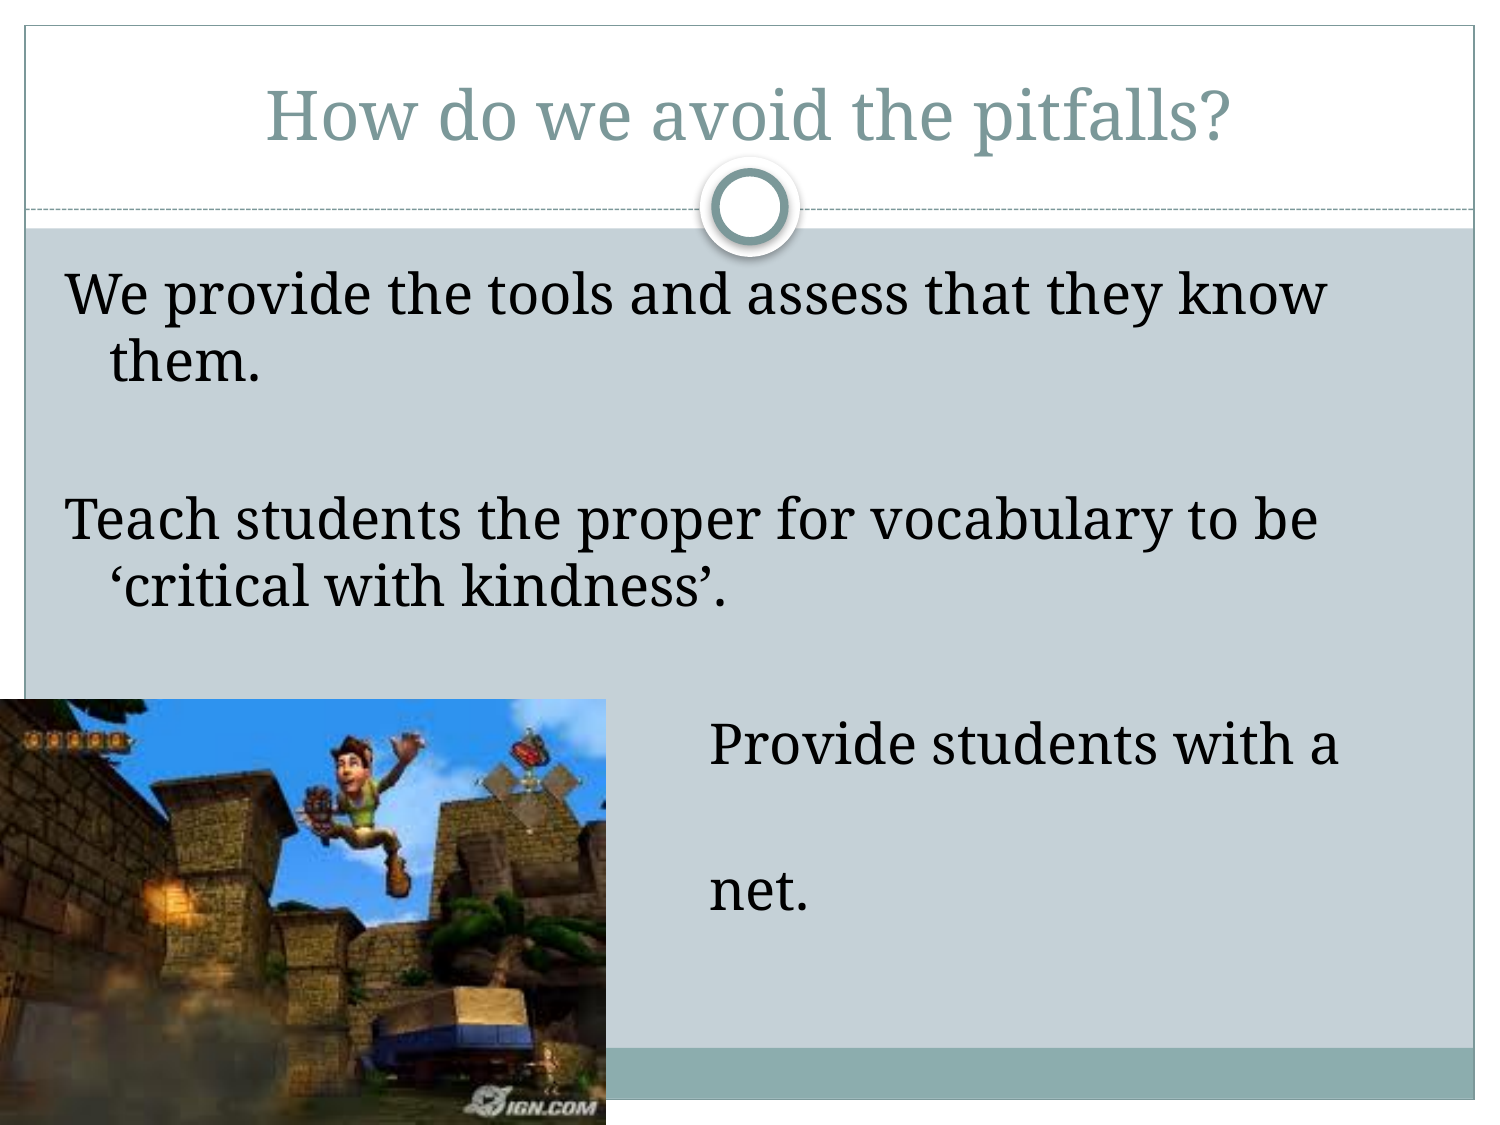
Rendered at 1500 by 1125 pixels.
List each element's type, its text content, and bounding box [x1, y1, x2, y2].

picture [0, 699, 607, 1125]
list We provide the tools and assess that they know them. Teach students the proper for vocabulary to be ‘critical with kindness’. Provide students with a safety net. [49, 250, 1445, 1001]
title How do we avoid the pitfalls? [49, 37, 1450, 162]
